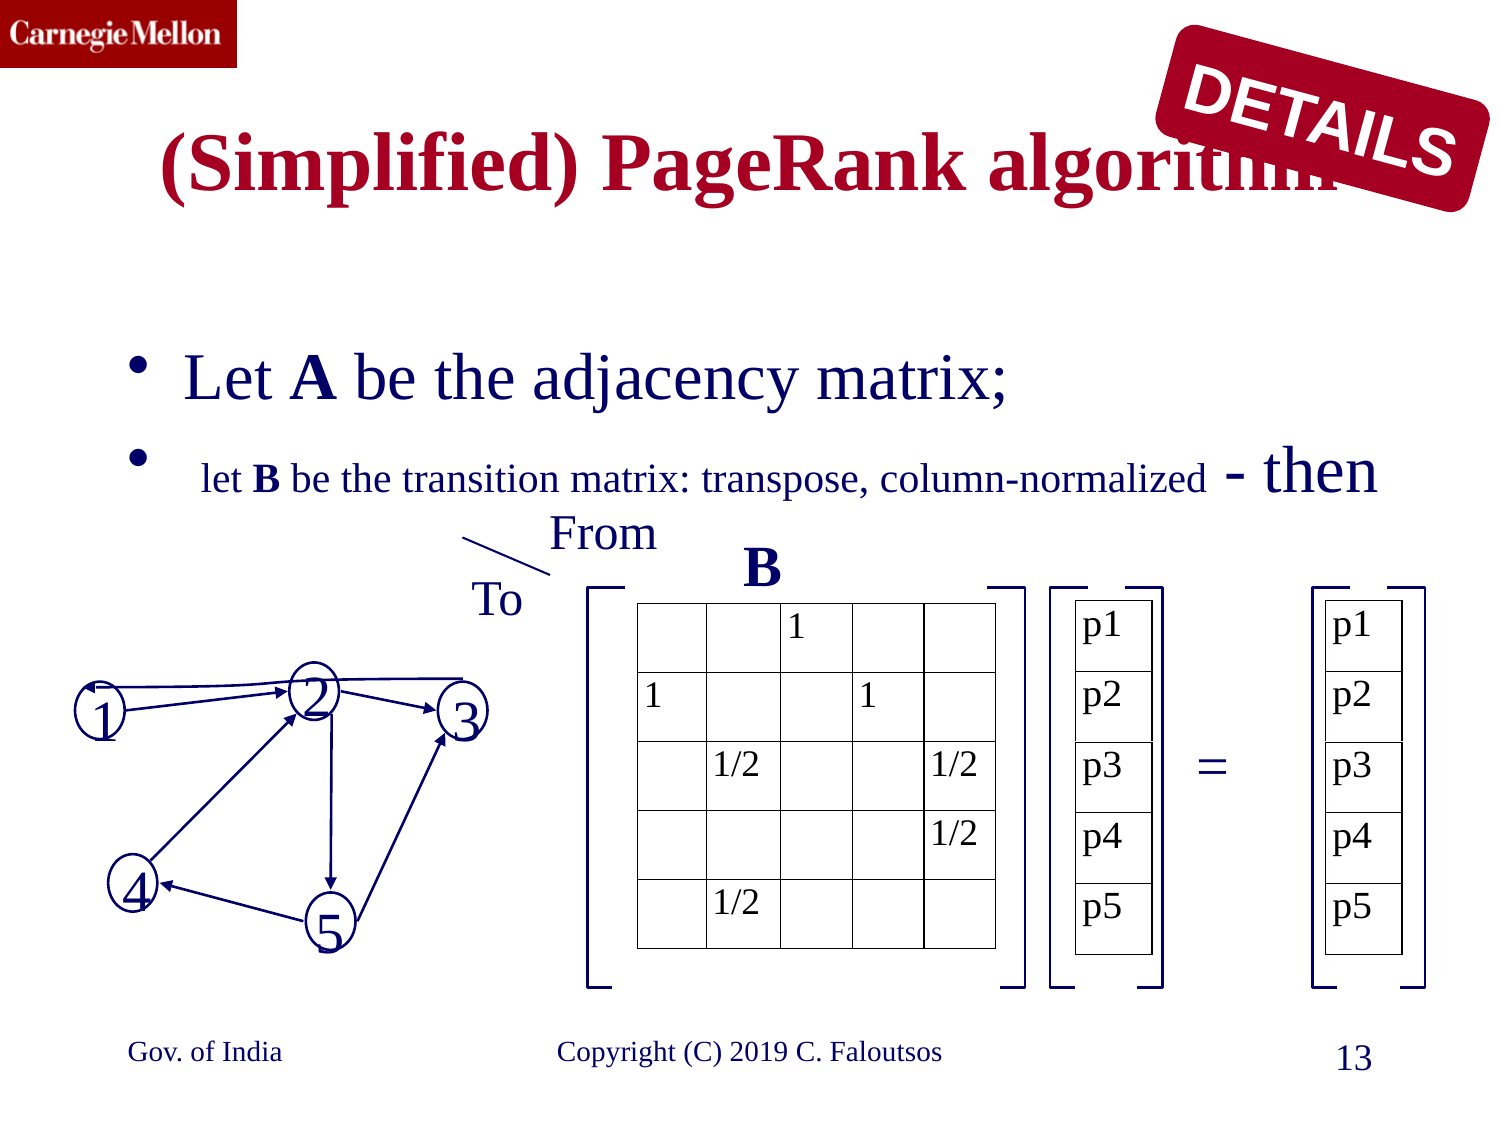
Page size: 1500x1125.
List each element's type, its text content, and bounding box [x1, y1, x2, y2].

picture [0, 0, 237, 68]
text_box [1012, 599, 1160, 976]
text_box DETAILS [1155, 24, 1490, 213]
slide_number Gov. of India [112, 1024, 426, 1101]
list Let A be the adjacency matrix; let B be the transition matrix: transpose, column-normalized - then [112, 324, 1438, 1001]
text_box From [534, 492, 673, 568]
text_box [587, 587, 625, 601]
footer Copyright (C) 2019 C. Faloutsos [512, 1024, 988, 1101]
text_box To [456, 550, 568, 635]
text_box [987, 587, 1025, 601]
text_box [578, 602, 1038, 1004]
slide_number 13 [1074, 1024, 1388, 1101]
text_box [1262, 587, 1426, 988]
title (Simplified) PageRank algorithm [112, 99, 1388, 213]
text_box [74, 649, 498, 973]
text_box B [728, 520, 798, 601]
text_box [1049, 980, 1163, 988]
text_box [1049, 587, 1163, 602]
text_box = [1180, 720, 1244, 805]
